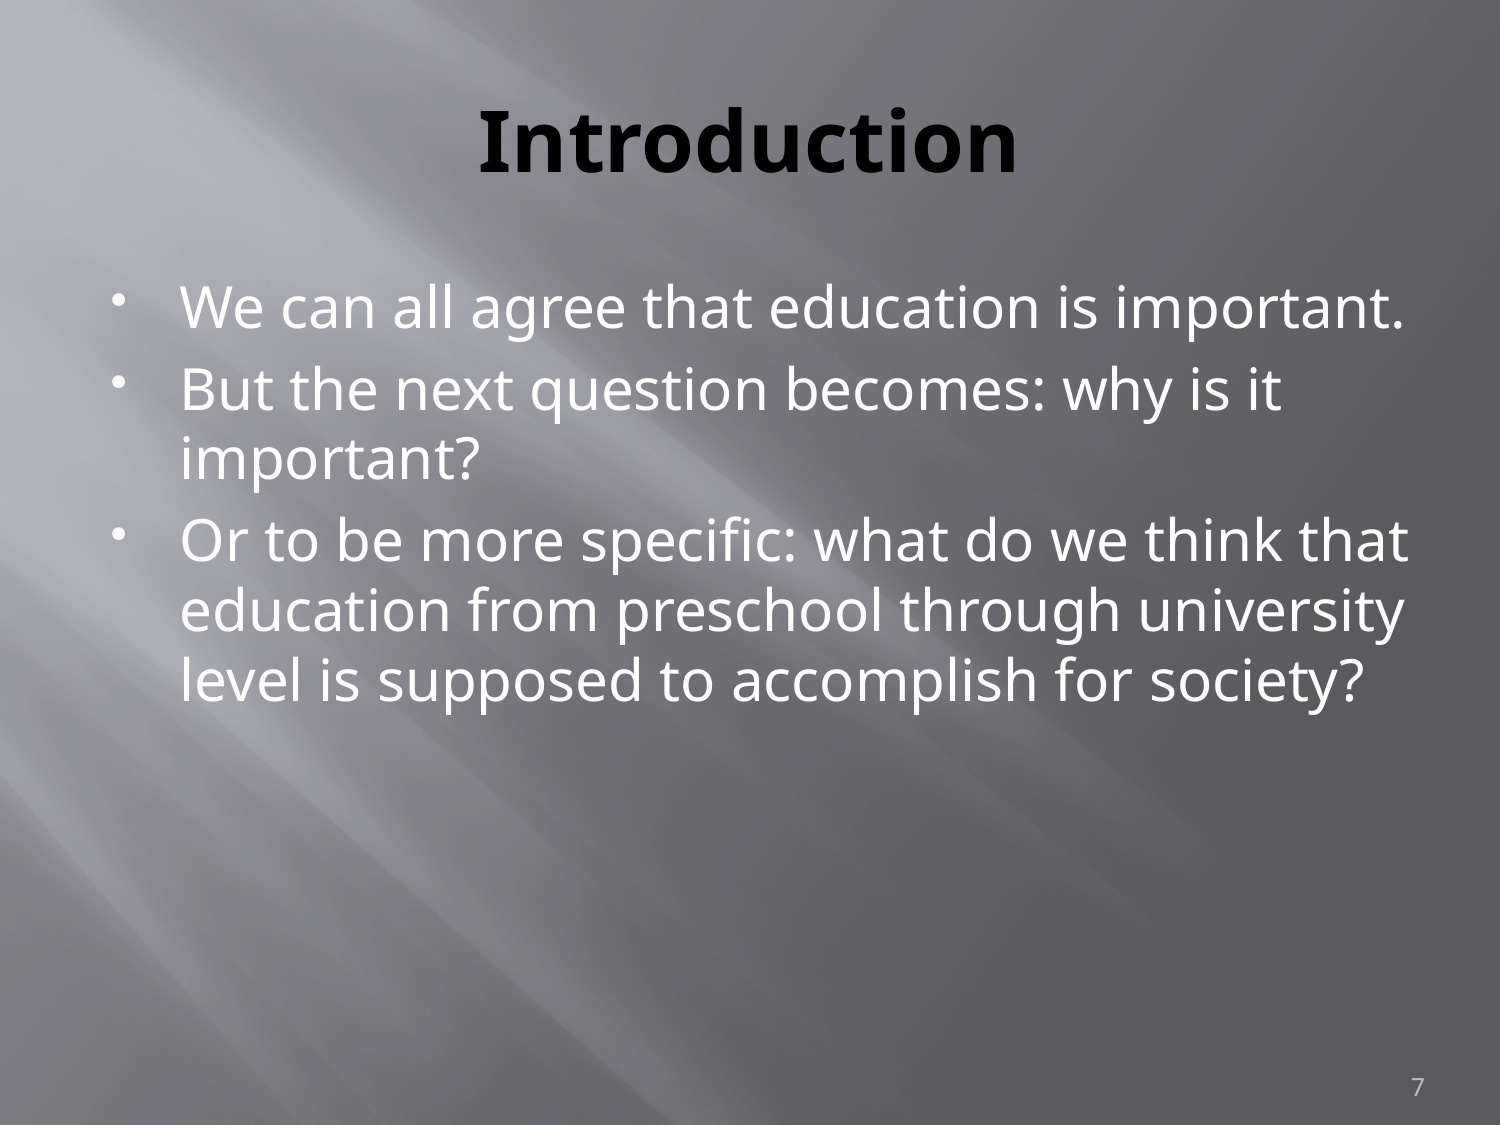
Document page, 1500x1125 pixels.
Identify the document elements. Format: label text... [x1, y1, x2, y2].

list We can all agree that education is important. But the next question becomes: why is it important? Or to be more specific: what do we think that education from preschool through university level is supposed to accomplish for society? [75, 262, 1425, 1035]
title Introduction [75, 45, 1425, 233]
slide_number 7 [1299, 1052, 1425, 1113]
